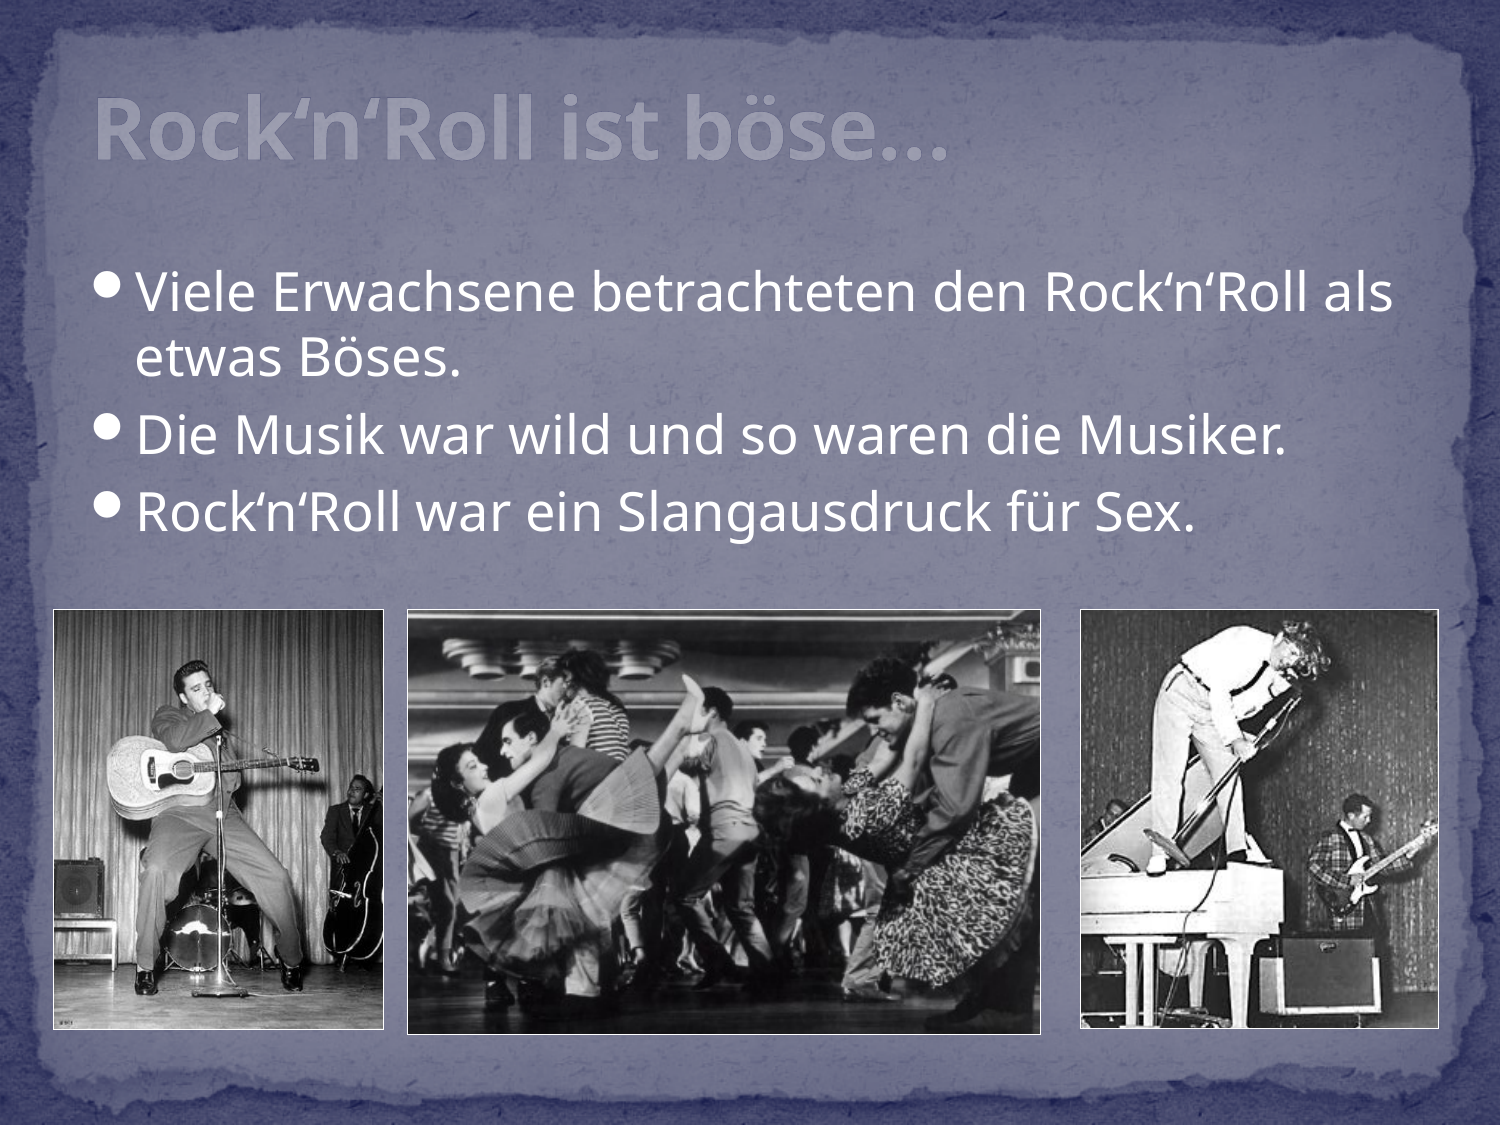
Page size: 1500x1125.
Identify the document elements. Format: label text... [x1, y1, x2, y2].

list Viele Erwachsene betrachteten den Rock‘n‘Roll als etwas Böses. Die Musik war wild und so waren die Musiker. Rock‘n‘Roll war ein Slangausdruck für Sex. [75, 249, 1425, 563]
picture [408, 610, 1040, 1036]
picture [54, 610, 383, 1029]
title Rock‘n‘Roll ist böse… [74, 24, 1425, 225]
picture [1081, 610, 1438, 1028]
